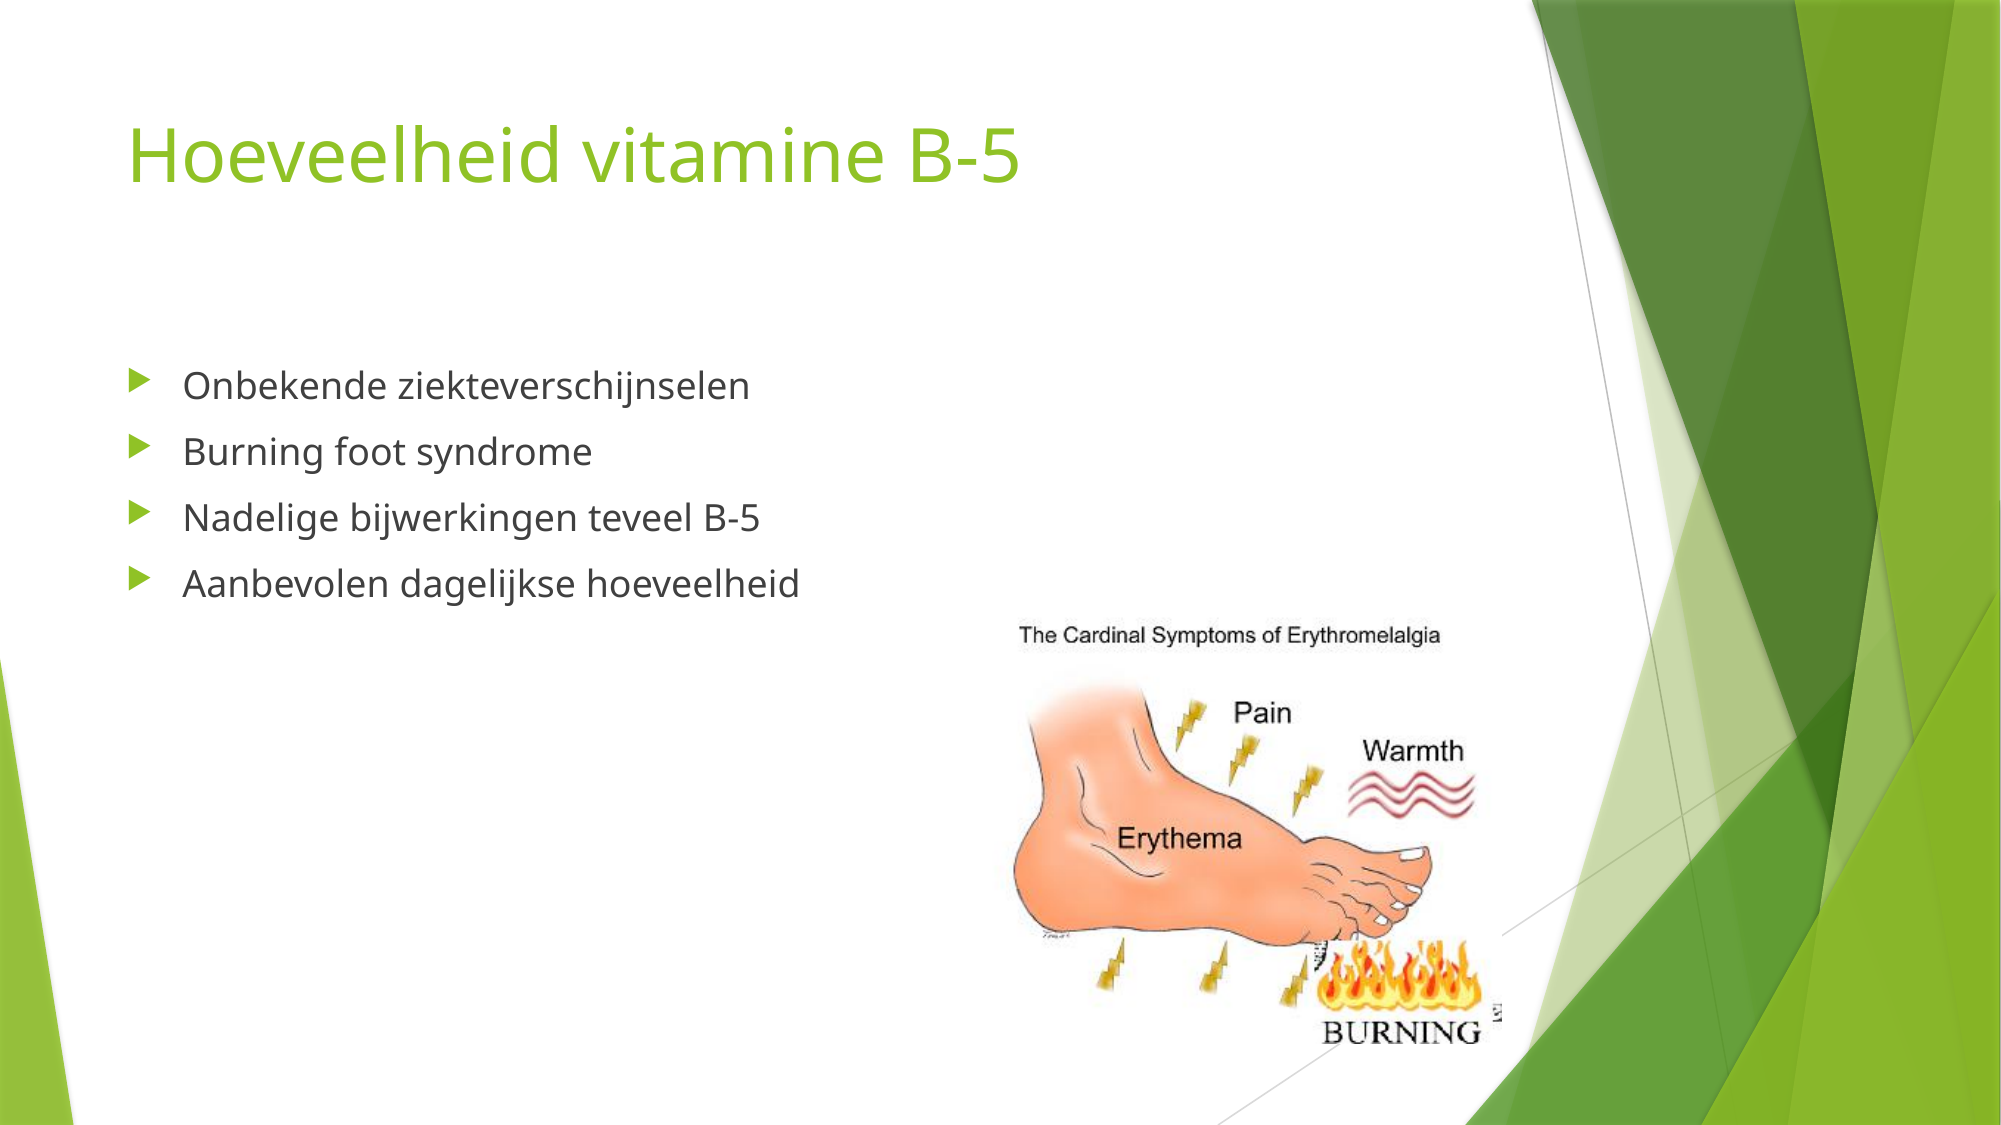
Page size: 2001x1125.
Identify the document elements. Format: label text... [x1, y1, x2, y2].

list Onbekende ziekteverschijnselen Burning foot syndrome Nadelige bijwerkingen teveel B-5 Aanbevolen dagelijkse hoeveelheid [111, 354, 1522, 992]
picture [971, 605, 1503, 1045]
title Hoeveelheid vitamine B-5 [111, 99, 1522, 317]
